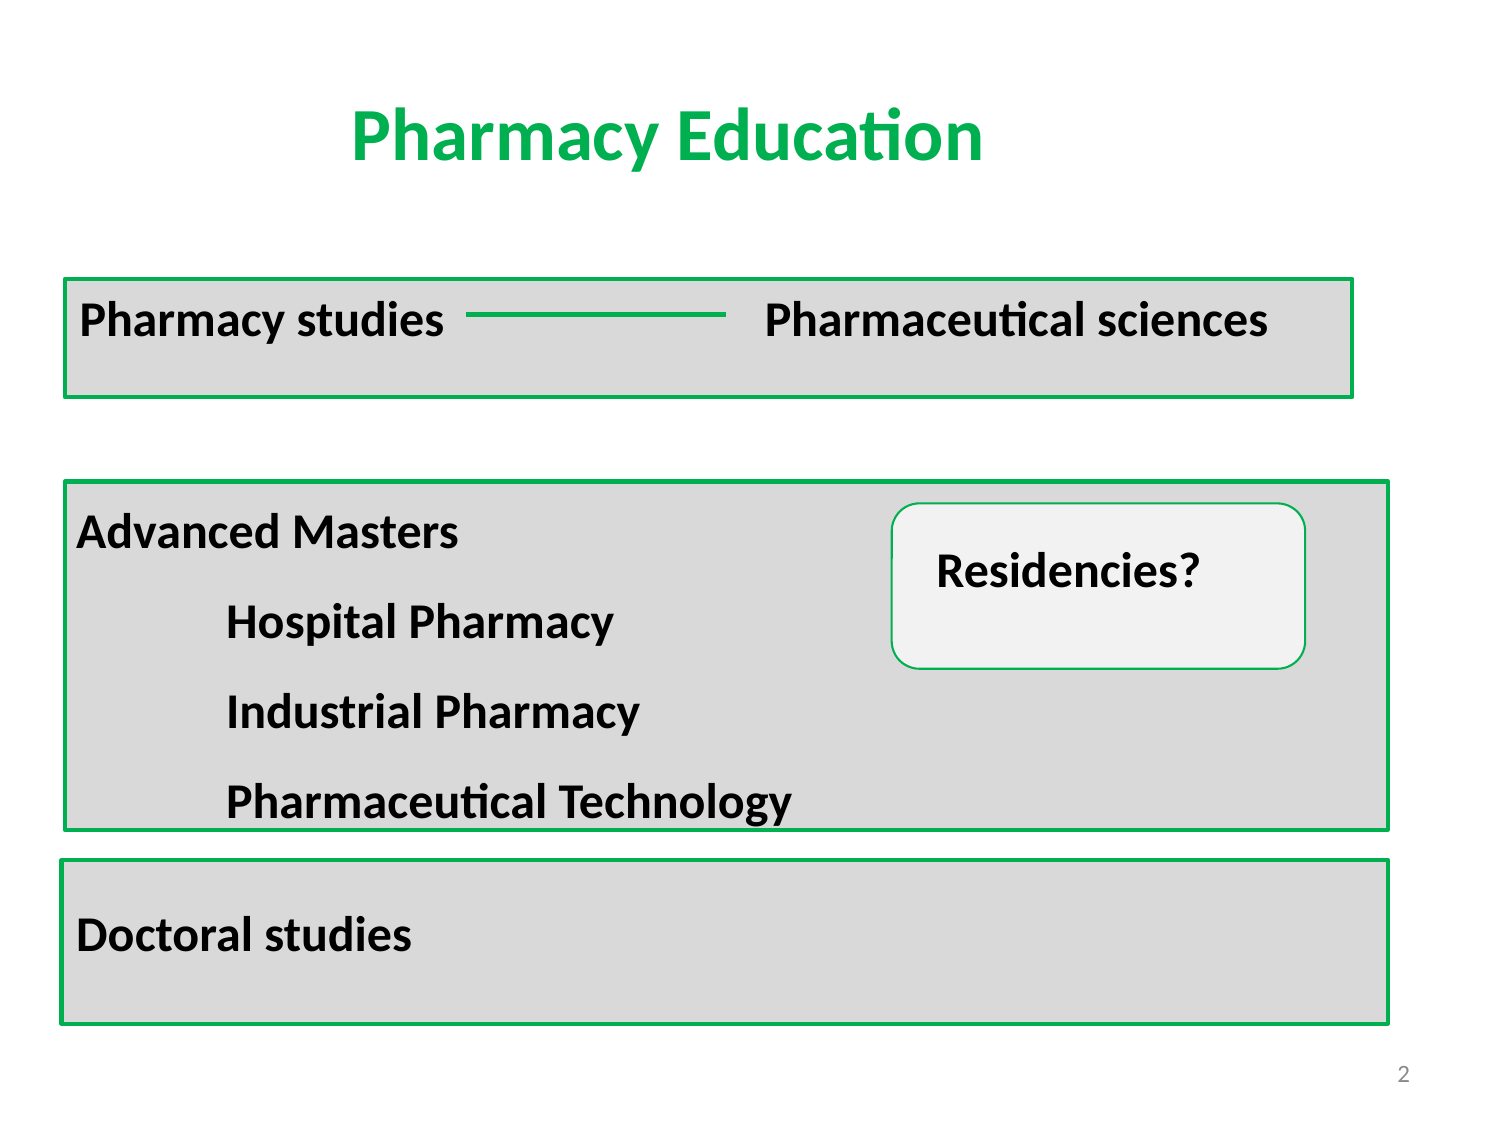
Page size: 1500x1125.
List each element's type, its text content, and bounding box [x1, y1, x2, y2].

text_box Doctoral studies [61, 894, 1349, 969]
text_box [889, 501, 1308, 671]
text_box Pharmacy Education [336, 78, 1258, 183]
text_box Advanced Masters Hospital Pharmacy Industrial Pharmacy Pharmaceutical Technology [61, 461, 1326, 837]
text_box Pharmaceutical sciences [750, 278, 1306, 354]
text_box Pharmacy studies [64, 278, 621, 354]
text_box Residencies? [921, 529, 1229, 605]
text_box [59, 858, 1390, 1026]
text_box [63, 277, 1354, 399]
text_box [1326, 479, 1390, 832]
slide_number 2 [1074, 1042, 1425, 1103]
